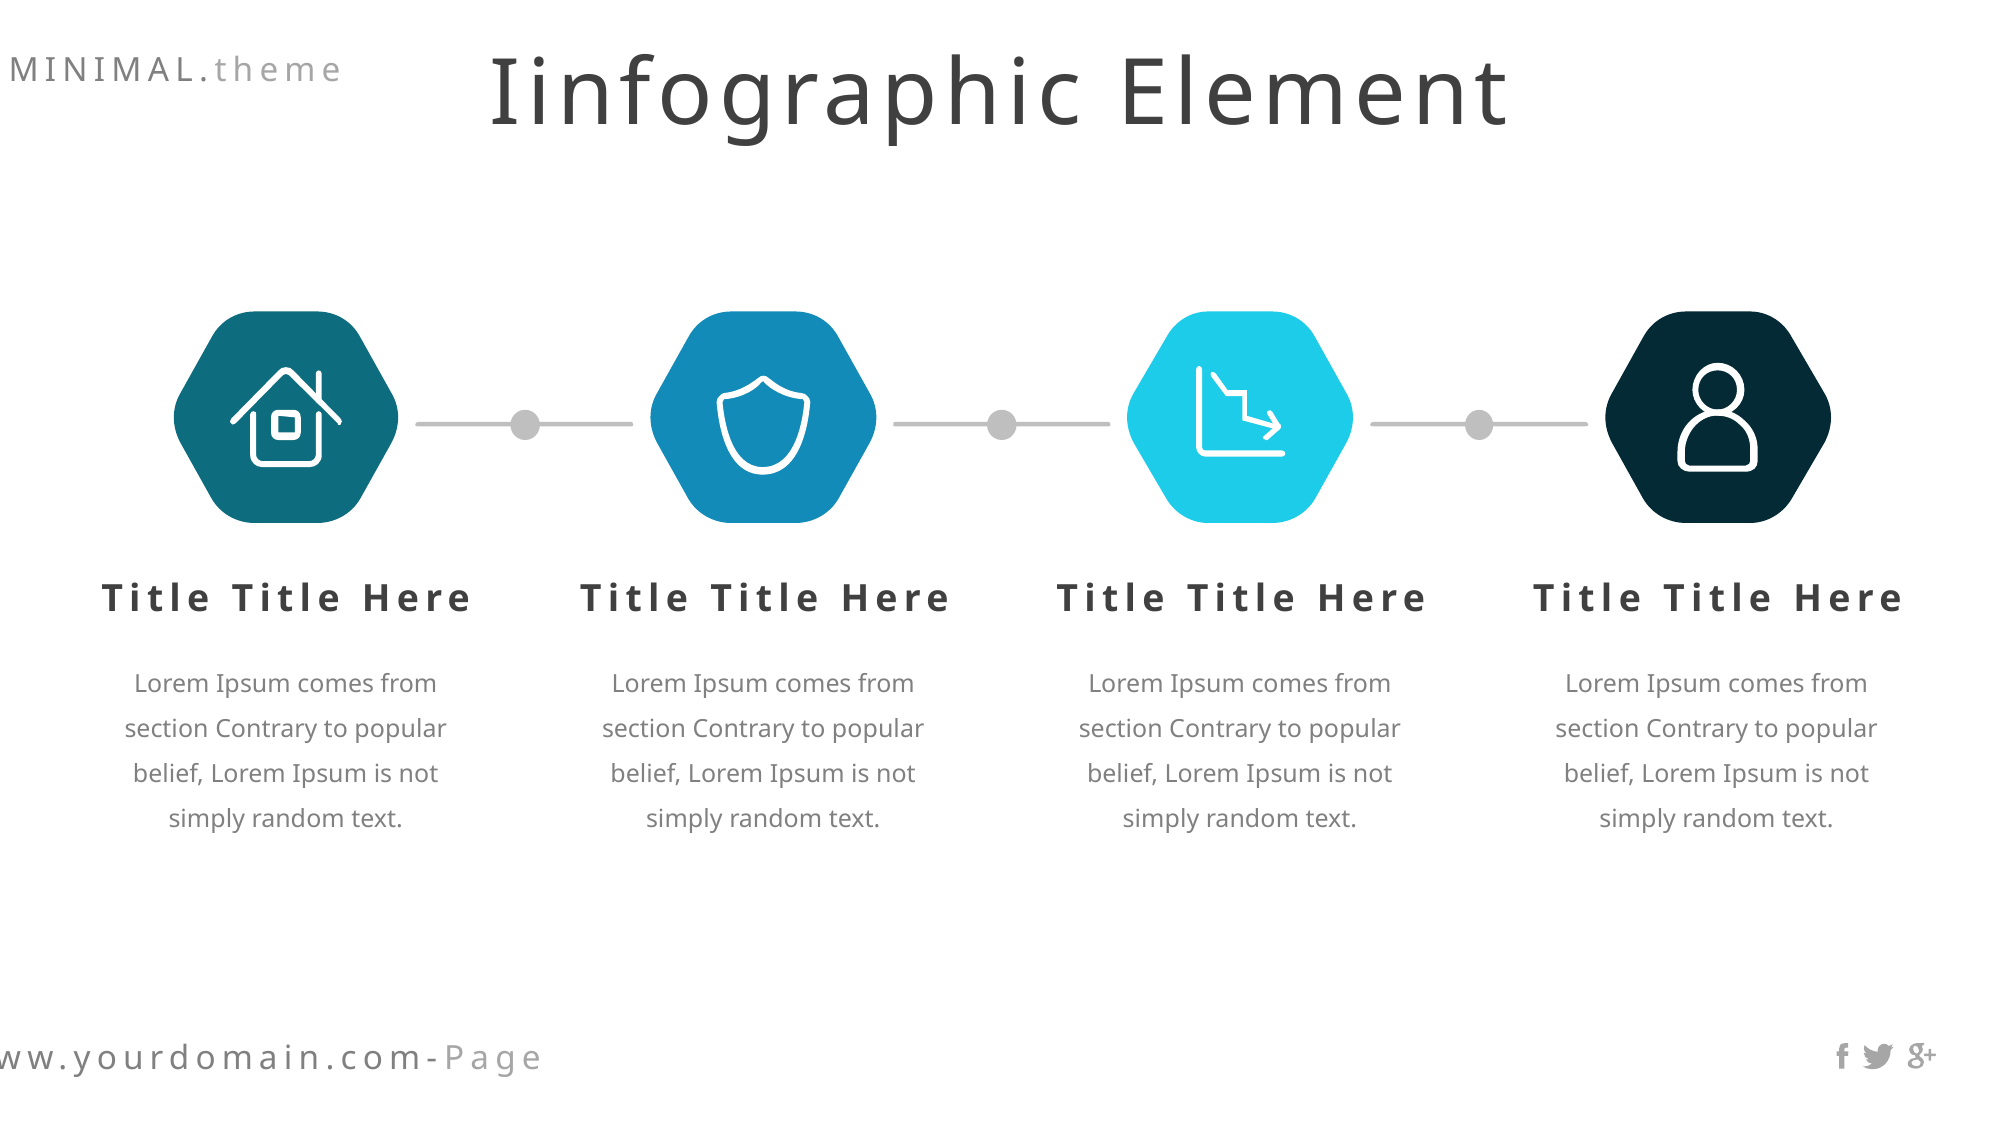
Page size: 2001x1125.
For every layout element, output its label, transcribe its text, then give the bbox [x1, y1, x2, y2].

text_box [1465, 427, 1493, 441]
text_box [510, 427, 540, 441]
text_box [987, 409, 1017, 421]
text_box [415, 421, 634, 427]
text_box Lorem Ipsum comes from section Contrary to popular belief, Lorem Ipsum is not simply random text. [585, 645, 942, 840]
text_box [510, 409, 540, 421]
text_box [229, 367, 315, 425]
text_box [1605, 311, 1832, 523]
text_box [1263, 410, 1281, 441]
text_box [1196, 366, 1286, 457]
text_box [1210, 371, 1274, 428]
text_box [716, 375, 811, 475]
text_box Lorem Ipsum comes from section Contrary to popular belief, Lorem Ipsum is not simply random text. [1538, 645, 1896, 840]
text_box Title Title Here [1518, 566, 1917, 626]
text_box [987, 427, 1017, 441]
text_box [1465, 409, 1493, 421]
text_box [1692, 362, 1745, 412]
text_box Iinfographic Element [475, 25, 1525, 151]
text_box [315, 370, 322, 404]
text_box Title Title Here [1041, 566, 1441, 626]
text_box [1677, 409, 1758, 472]
text_box [173, 311, 399, 523]
text_box [318, 399, 342, 425]
text_box Title Title Here [86, 566, 486, 626]
text_box [1370, 421, 1589, 427]
text_box Lorem Ipsum comes from section Contrary to popular belief, Lorem Ipsum is not simply random text. [107, 645, 465, 840]
text_box Lorem Ipsum comes from section Contrary to popular belief, Lorem Ipsum is not simply random text. [1061, 645, 1419, 840]
text_box [250, 411, 322, 468]
text_box [893, 421, 1111, 427]
text_box [271, 409, 301, 441]
text_box [1127, 311, 1353, 523]
text_box Title Title Here [565, 566, 965, 626]
text_box [650, 311, 877, 523]
